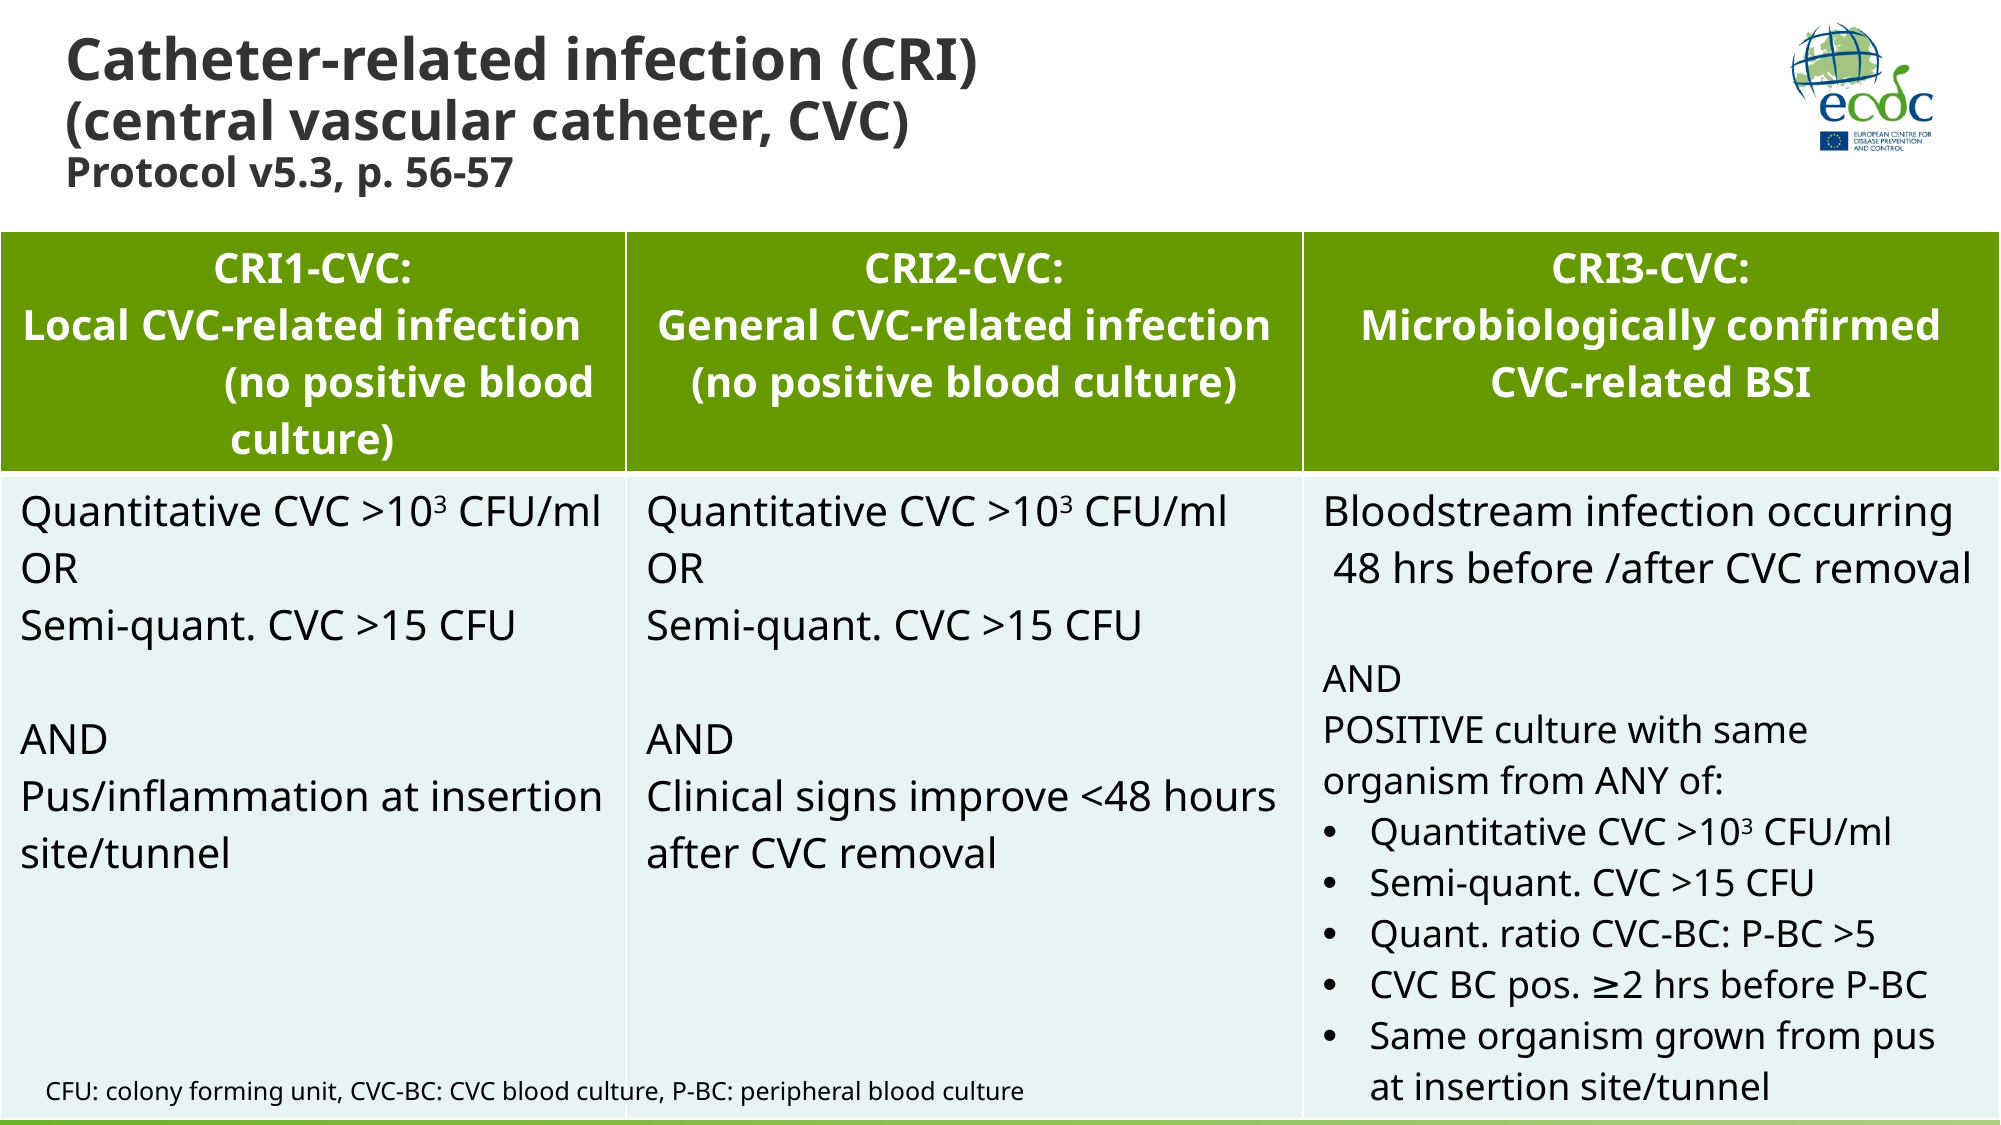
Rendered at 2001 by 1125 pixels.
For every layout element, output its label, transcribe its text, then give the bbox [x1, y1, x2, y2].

text_box CFU: colony forming unit, CVC-BC: CVC blood culture, P-BC: peripheral blood culture [30, 1071, 2000, 1114]
title Catheter-related infection (CRI) (central vascular catheter, CVC) Protocol v5.3, p. 56-57 [64, 30, 1866, 219]
table_cell Quantitative CVC >103 CFU/ml OR Semi-quant. CVC >15 CFU AND Clinical signs improve <48 hours after CVC removal [627, 1114, 1302, 1118]
table_cell Bloodstream infection occurring 48 hrs before /after CVC removal AND POSITIVE culture with same organism from ANY of: Quantitative CVC >103 CFU/ml Semi-quant. CVC >15 CFU Quant. ratio CVC-BC: P-BC >5 CVC BC pos. ≥2 hrs before P-BC Same organism grown from pus at insertion site/tunnel [1304, 477, 1999, 1071]
picture [0, 0, 2000, 230]
table_cell Quantitative CVC >103 CFU/ml OR Semi-quant. CVC >15 CFU AND Pus/inflammation at insertion site/tunnel [1, 477, 625, 1118]
table_header CRI3-CVC: Microbiologically confirmed CVC-related BSI [1304, 232, 1999, 471]
table_cell Quantitative CVC >103 CFU/ml OR Semi-quant. CVC >15 CFU AND Clinical signs improve <48 hours after CVC removal [627, 477, 1302, 1071]
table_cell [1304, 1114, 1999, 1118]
table_header CRI2-CVC: General CVC-related infection (no positive blood culture) [627, 232, 1302, 471]
picture [0, 1120, 2000, 1125]
table_header CRI1-CVC: Local CVC-related infection (no positive blood culture) [1, 232, 625, 471]
